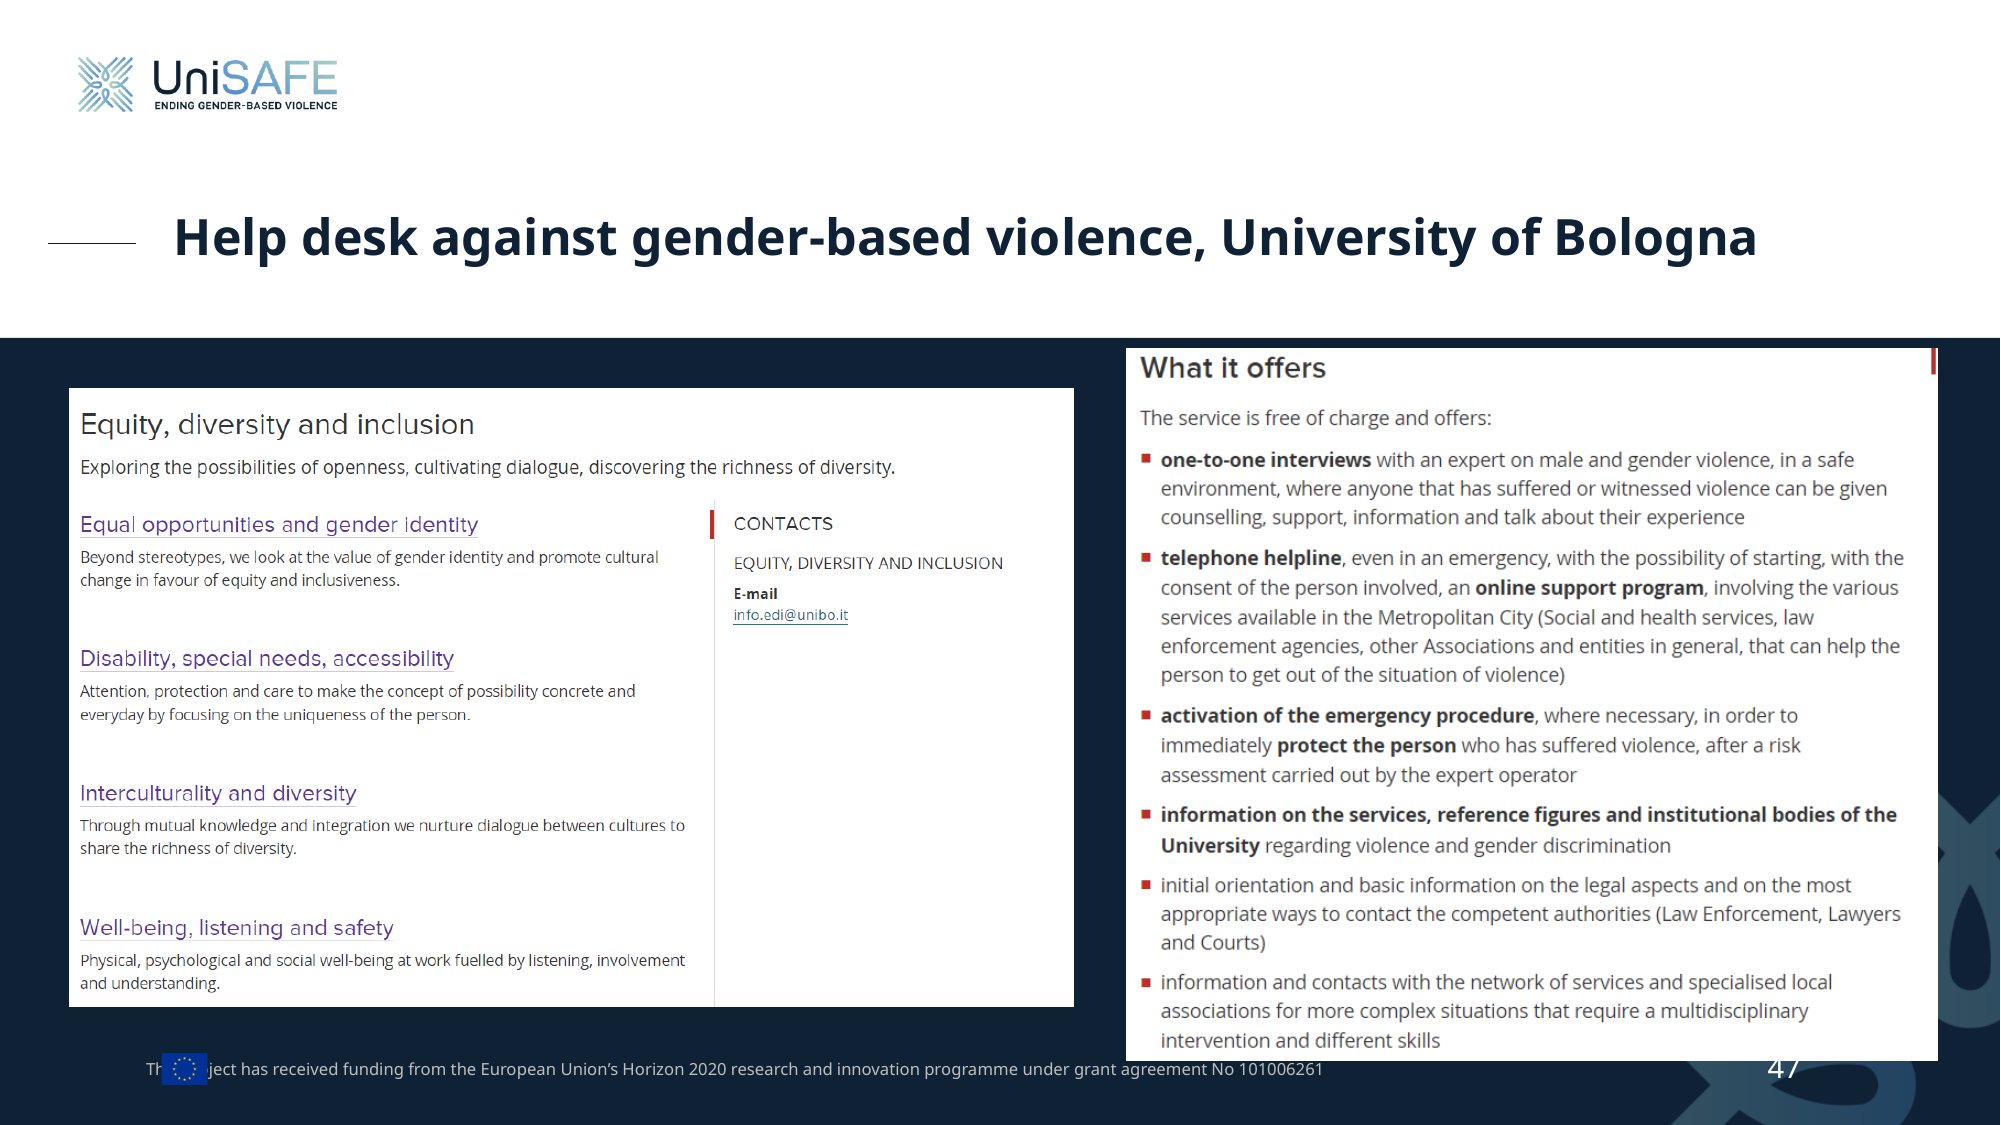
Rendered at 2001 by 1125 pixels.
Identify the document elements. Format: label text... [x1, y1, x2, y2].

picture [78, 57, 337, 112]
picture [69, 388, 1074, 1007]
picture [1126, 348, 1938, 1061]
title Help desk against gender-based violence, University of Bologna [173, 181, 1954, 309]
